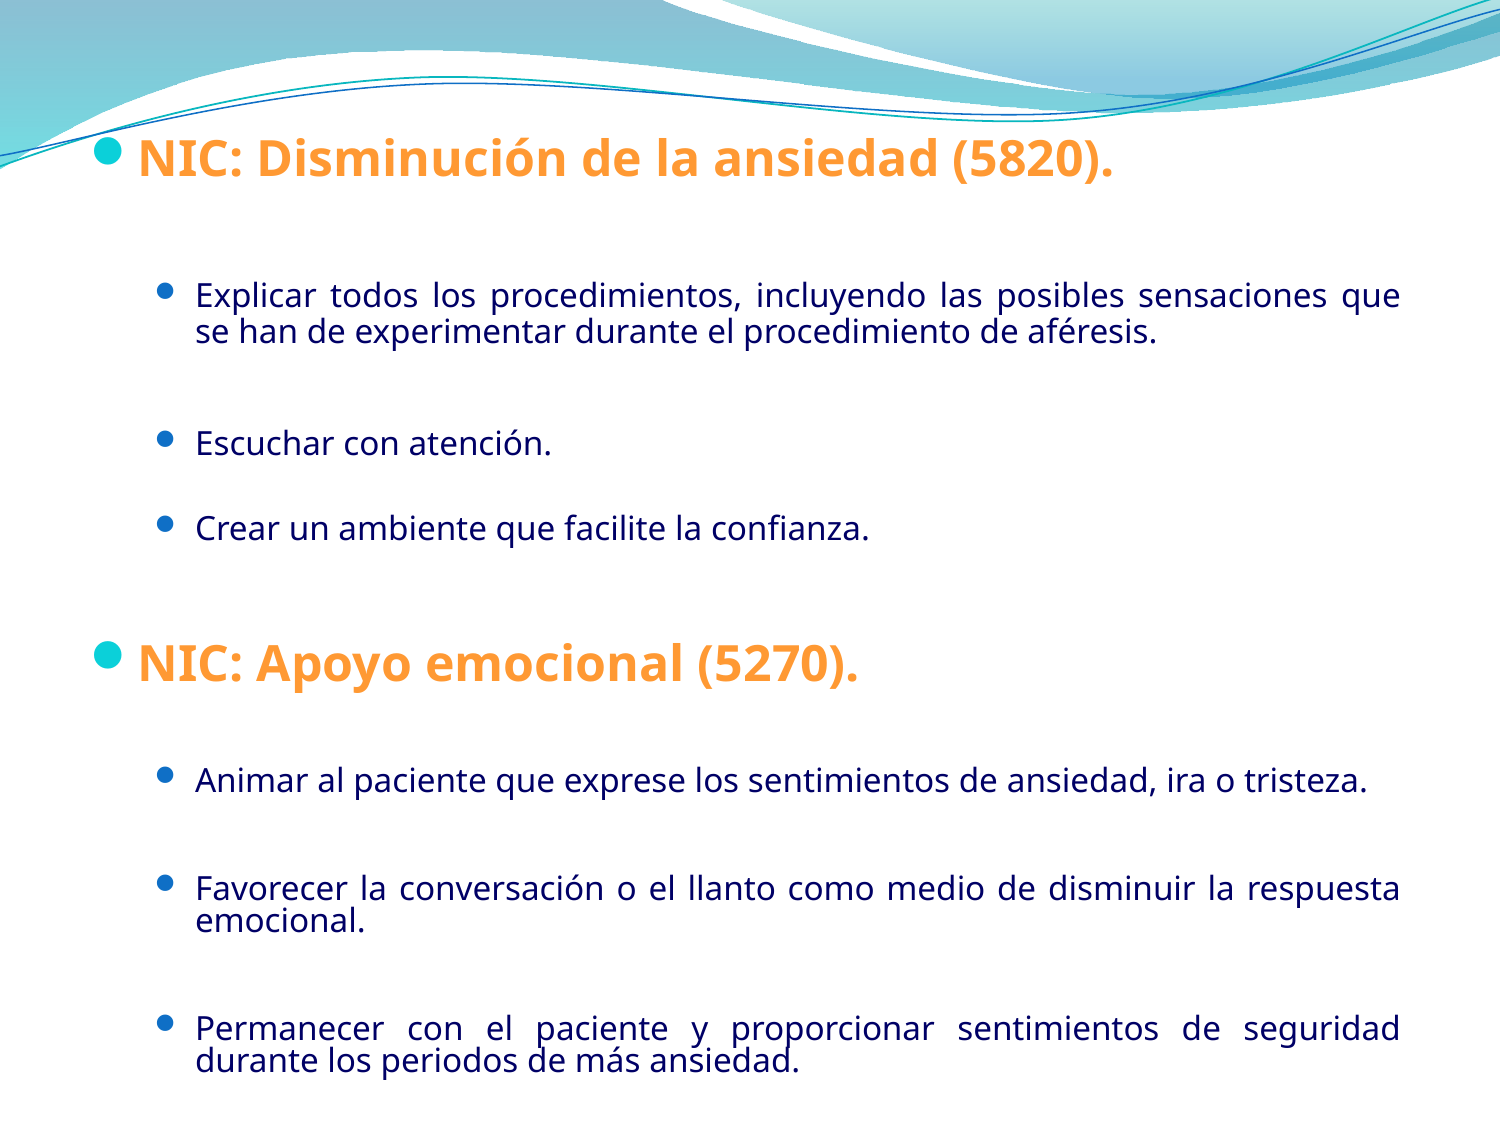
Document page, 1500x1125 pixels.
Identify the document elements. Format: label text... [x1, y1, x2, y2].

list NIC: Disminución de la ansiedad (5820). Explicar todos los procedimientos, incluyendo las posibles sensaciones que se han de experimentar durante el procedimiento de aféresis. Escuchar con atención. Crear un ambiente que facilite la confianza. NIC: Apoyo emocional (5270). Animar al paciente que exprese los sentimientos de ansiedad, ira o tristeza. Favorecer la conversación o el llanto como medio de disminuir la respuesta emocional. Permanecer con el paciente y proporcionar sentimientos de seguridad durante los periodos de más ansiedad. [74, 125, 1419, 1095]
